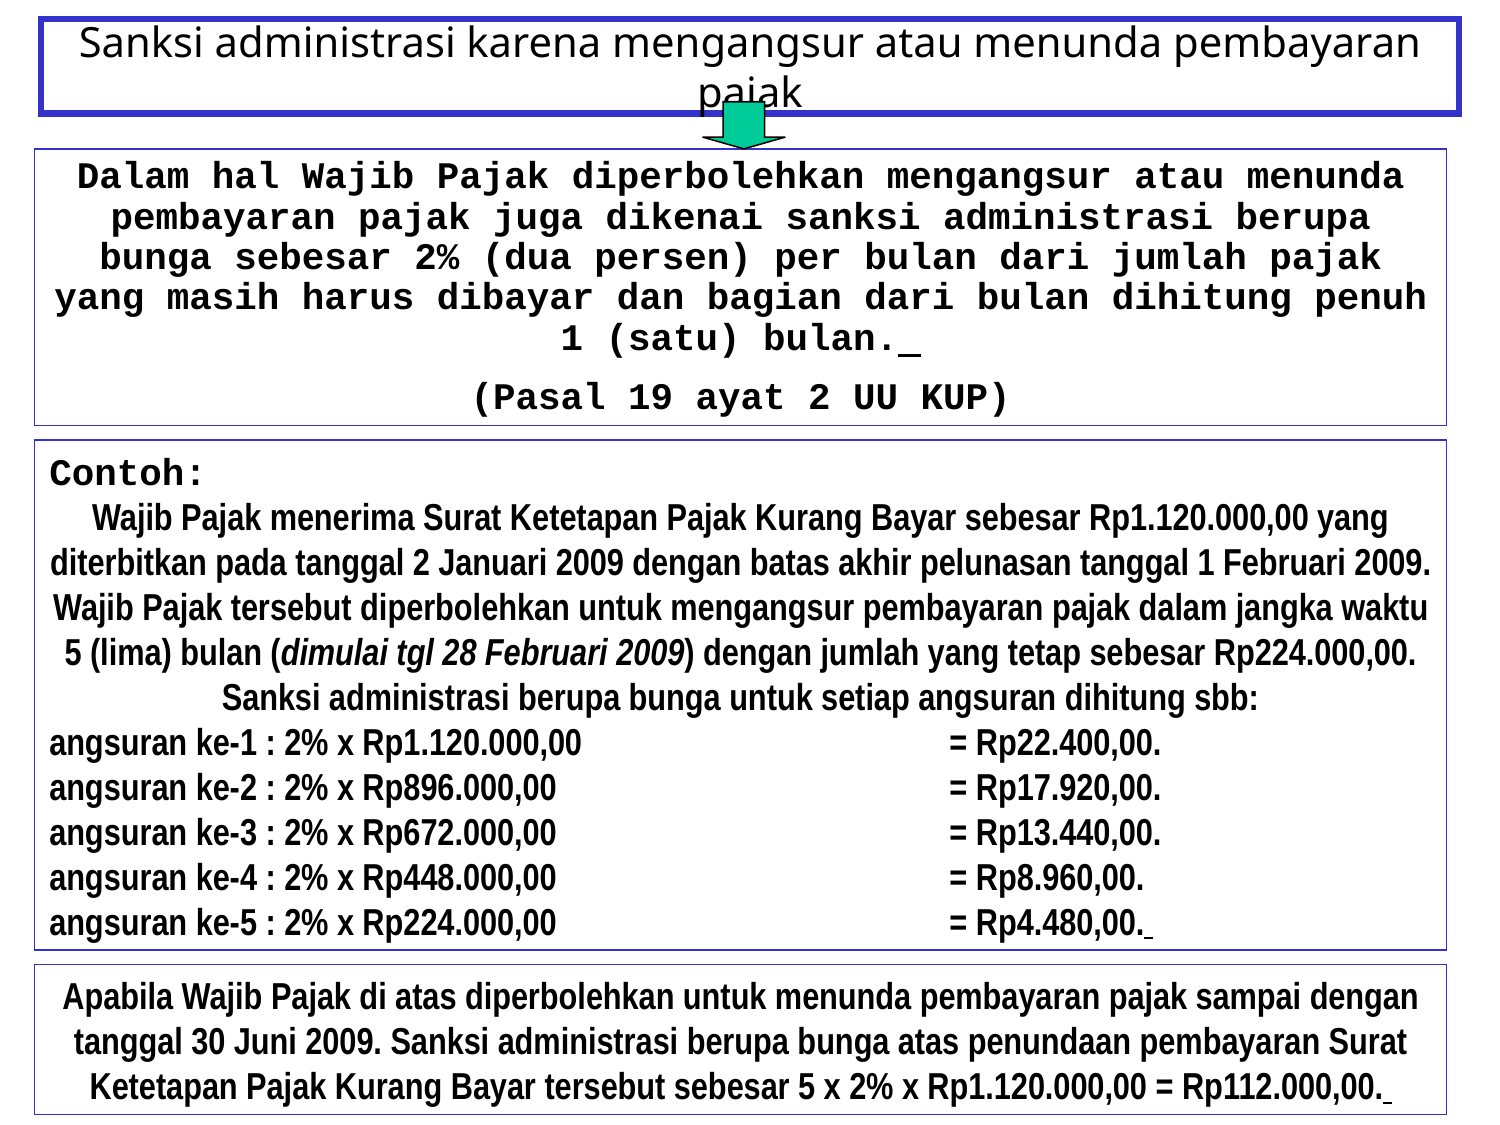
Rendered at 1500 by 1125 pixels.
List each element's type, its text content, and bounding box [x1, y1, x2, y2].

text_box [702, 101, 786, 149]
text_box Apabila Wajib Pajak di atas diperbolehkan untuk menunda pembayaran pajak sampai dengan tanggal 30 Juni 2009. Sanksi administrasi berupa bunga atas penundaan pembayaran Surat Ketetapan Pajak Kurang Bayar tersebut sebesar 5 x 2% x Rp1.120.000,00 = Rp112.000,00. [34, 964, 1447, 1115]
text_box Contoh: Wajib Pajak menerima Surat Ketetapan Pajak Kurang Bayar sebesar Rp1.120.000,00 yang diterbitkan pada tanggal 2 Januari 2009 dengan batas akhir pelunasan tanggal 1 Februari 2009. Wajib Pajak tersebut diperbolehkan untuk mengangsur pembayaran pajak dalam jangka waktu 5 (lima) bulan (dimulai tgl 28 Februari 2009) dengan jumlah yang tetap sebesar Rp224.000,00. Sanksi administrasi berupa bunga untuk setiap angsuran dihitung sbb: angsuran ke-1 : 2% x Rp1.120.000,00 = Rp22.400,00. angsuran ke-2 : 2% x Rp896.000,00 = Rp17.920,00. angsuran ke-3 : 2% x Rp672.000,00 = Rp13.440,00. angsuran ke-4 : 2% x Rp448.000,00 = Rp8.960,00. angsuran ke-5 : 2% x Rp224.000,00 = Rp4.480,00. [34, 440, 1447, 950]
text_box Dalam hal Wajib Pajak diperbolehkan mengangsur atau menunda pembayaran pajak juga dikenai sanksi administrasi berupa bunga sebesar 2% (dua persen) per bulan dari jumlah pajak yang masih harus dibayar dan bagian dari bulan dihitung penuh 1 (satu) bulan. (Pasal 19 ayat 2 UU KUP) [34, 148, 1447, 426]
title Sanksi administrasi karena mengangsur atau menunda pembayaran pajak [40, 18, 1460, 114]
